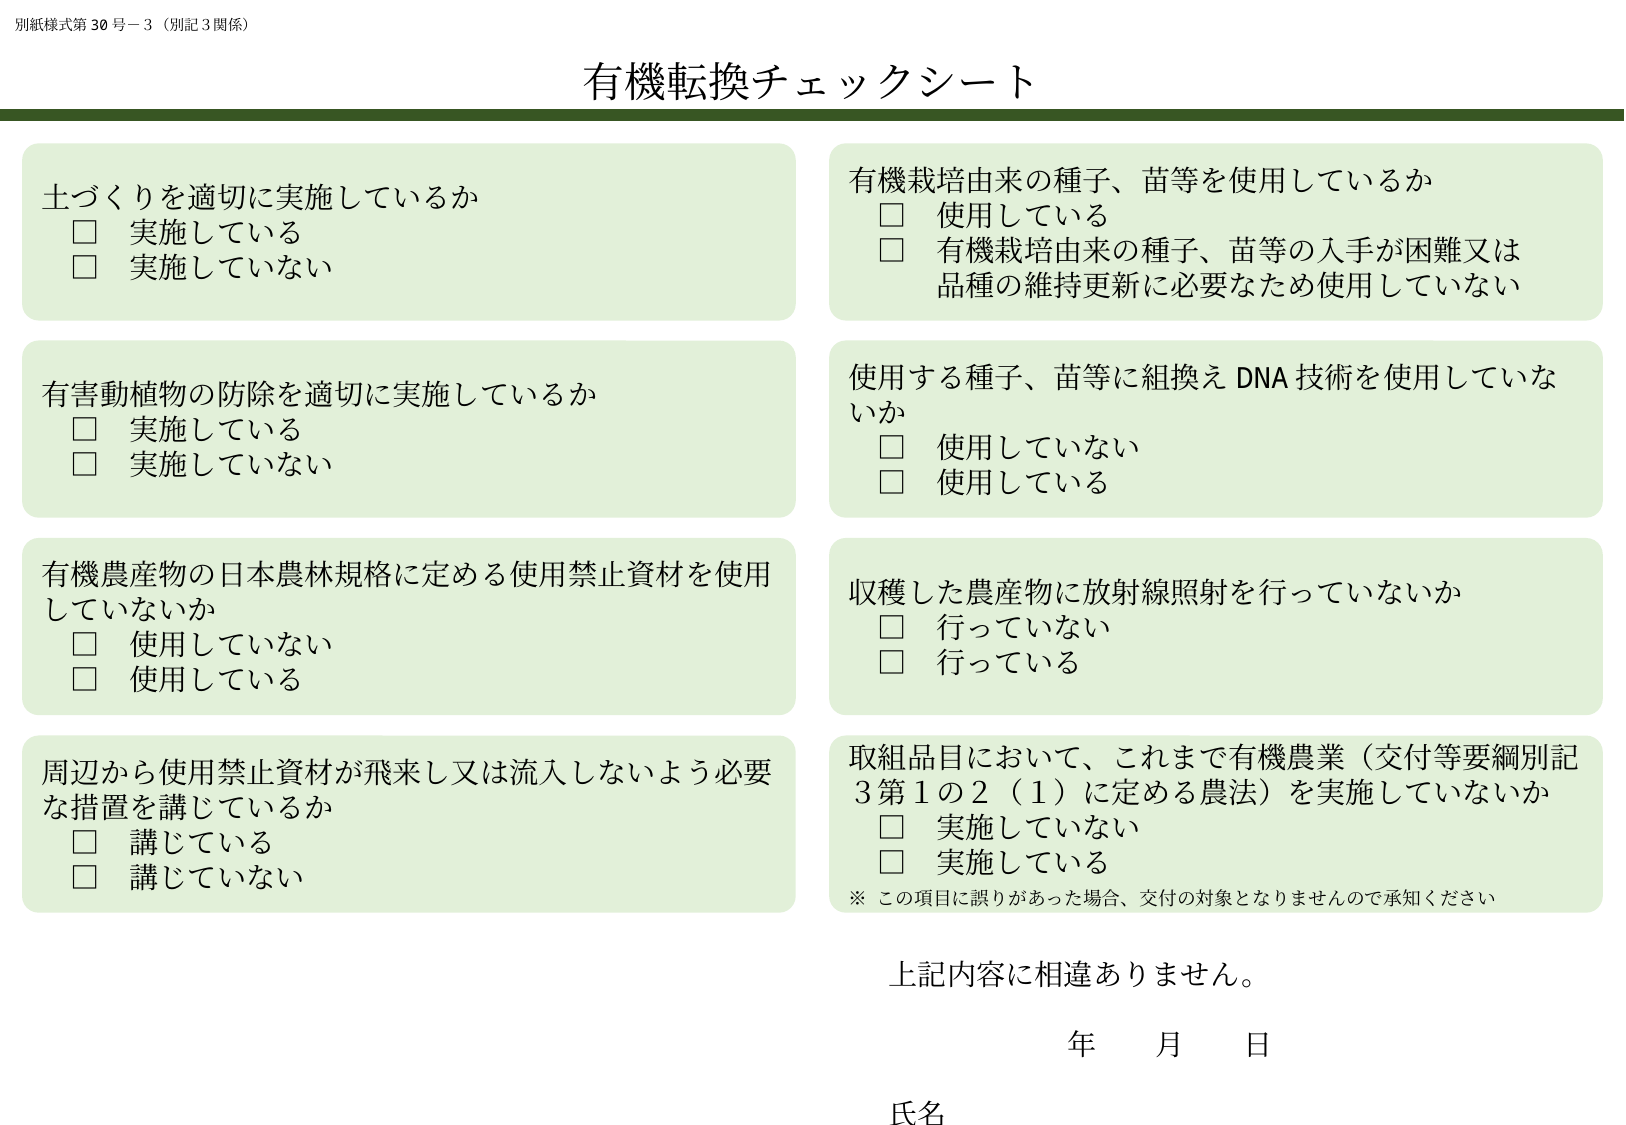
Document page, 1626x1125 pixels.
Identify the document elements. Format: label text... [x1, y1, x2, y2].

text_box 周辺から使用禁止資材が飛来し又は流入しないよう必要な措置を講じているか □ 講じている □ 講じていない [20, 734, 797, 914]
text_box 使用する種子、苗等に組換えDNA技術を使用していないか □ 使用していない □ 使用している [828, 339, 1604, 519]
text_box 有機転換チェックシート [545, 48, 1078, 109]
text_box 取組品目において、これまで有機農業（交付等要綱別記３第１の２（１）に定める農法）を実施していないか □ 実施していない □ 実施している ※ この項目に誤りがあった場合、交付の対象となりませんので承知ください [828, 734, 1604, 914]
text_box 収穫した農産物に放射線照射を行っていないか □ 行っていない □ 行っている [828, 536, 1604, 717]
text_box 有機栽培由来の種子、苗等を使用しているか □ 使用している □ 有機栽培由来の種子、苗等の入手が困難又は 品種の維持更新に必要なため使用していない [828, 142, 1604, 322]
text_box 土づくりを適切に実施しているか □ 実施している □ 実施していない [21, 142, 797, 322]
text_box 上記内容に相違ありません。 年 月 日 氏名 ｑ [873, 948, 1588, 1125]
text_box 有機農産物の日本農林規格に定める使用禁止資材を使用していないか □ 使用していない □ 使用している [21, 536, 797, 717]
text_box 有害動植物の防除を適切に実施しているか □ 実施している □ 実施していない [21, 339, 797, 519]
text_box 別紙様式第30号－３（別記３関係） [0, 8, 327, 42]
